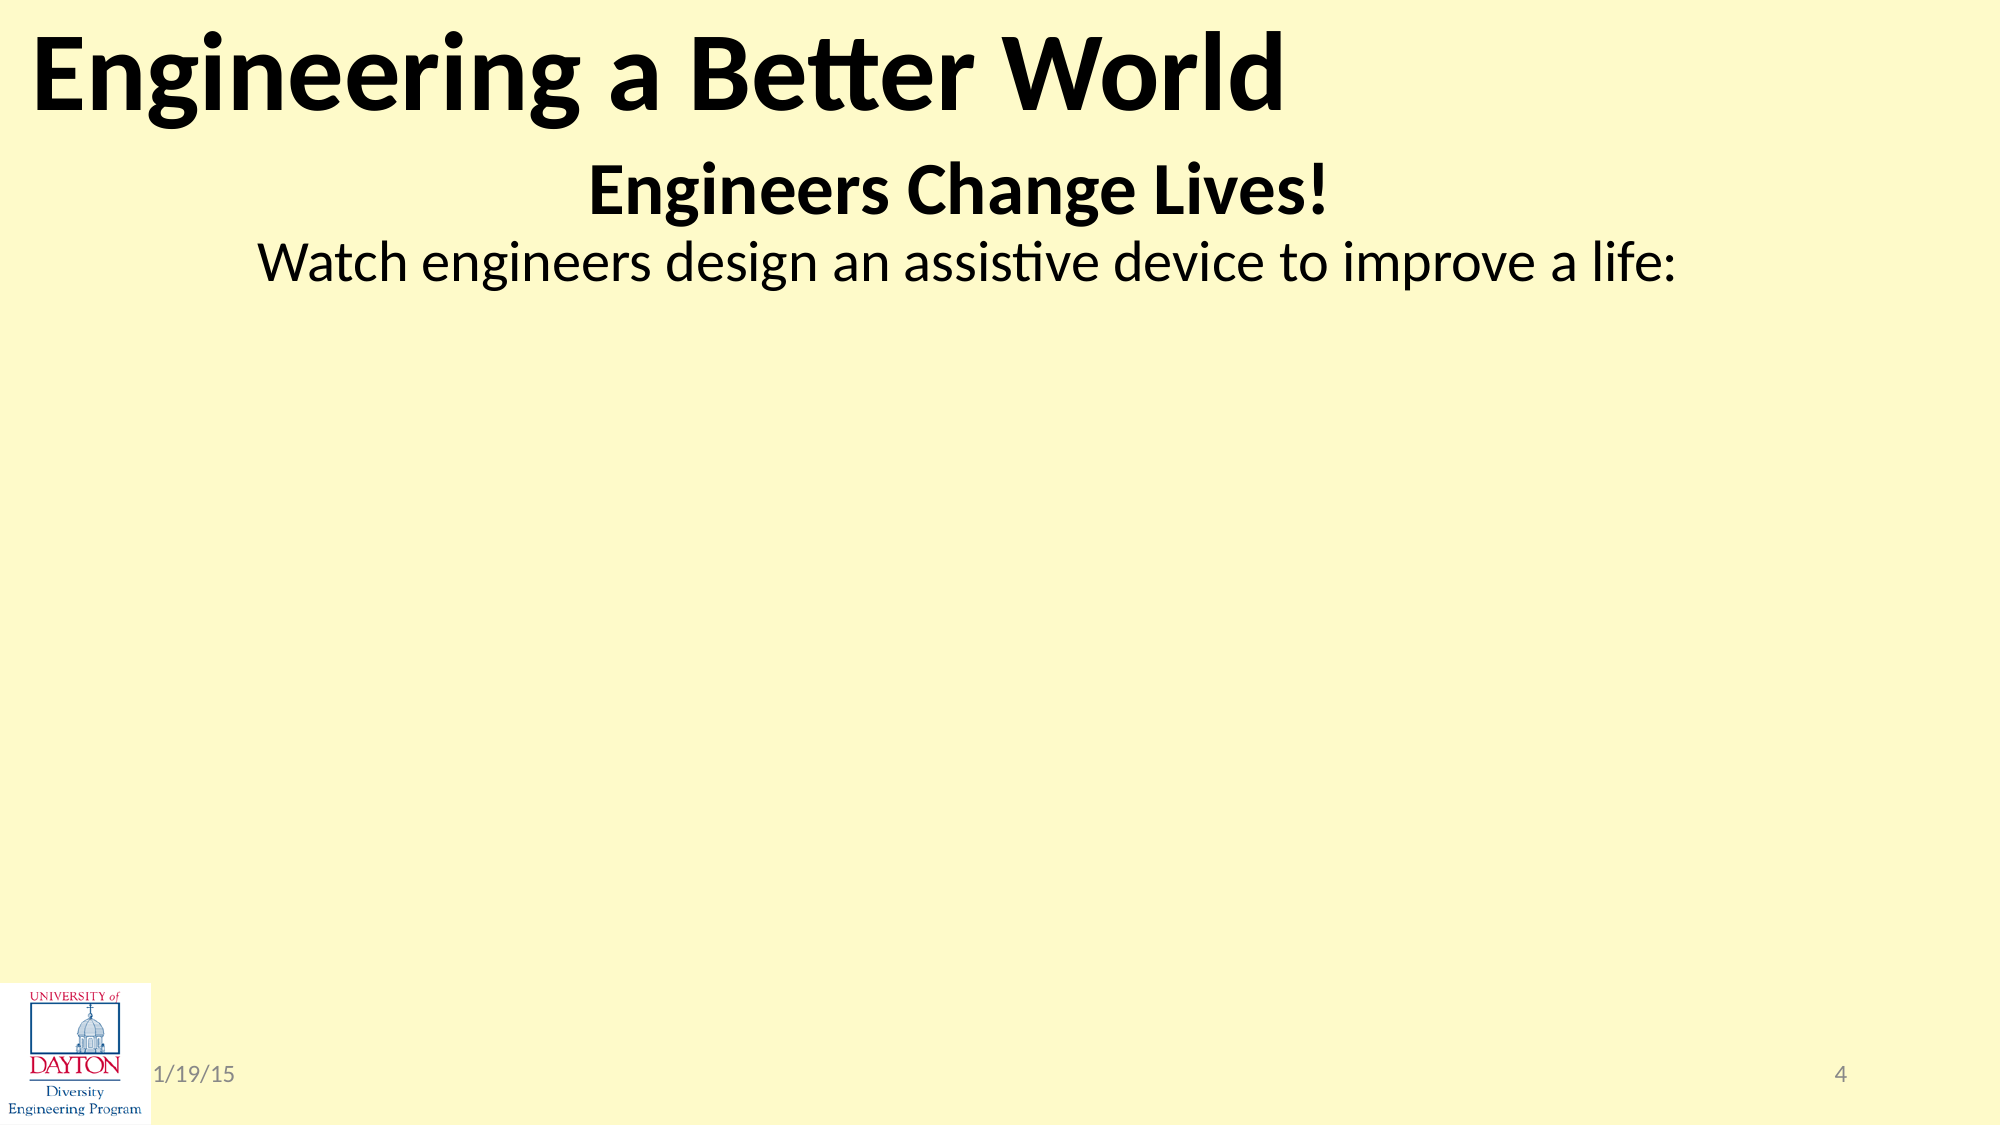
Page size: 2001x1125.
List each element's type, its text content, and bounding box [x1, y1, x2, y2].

text_box Engineering a Better World [16, 0, 1742, 157]
picture [0, 983, 151, 1125]
title Engineers Change Lives! Watch engineers design an assistive device to improve a life: [0, 91, 1937, 353]
